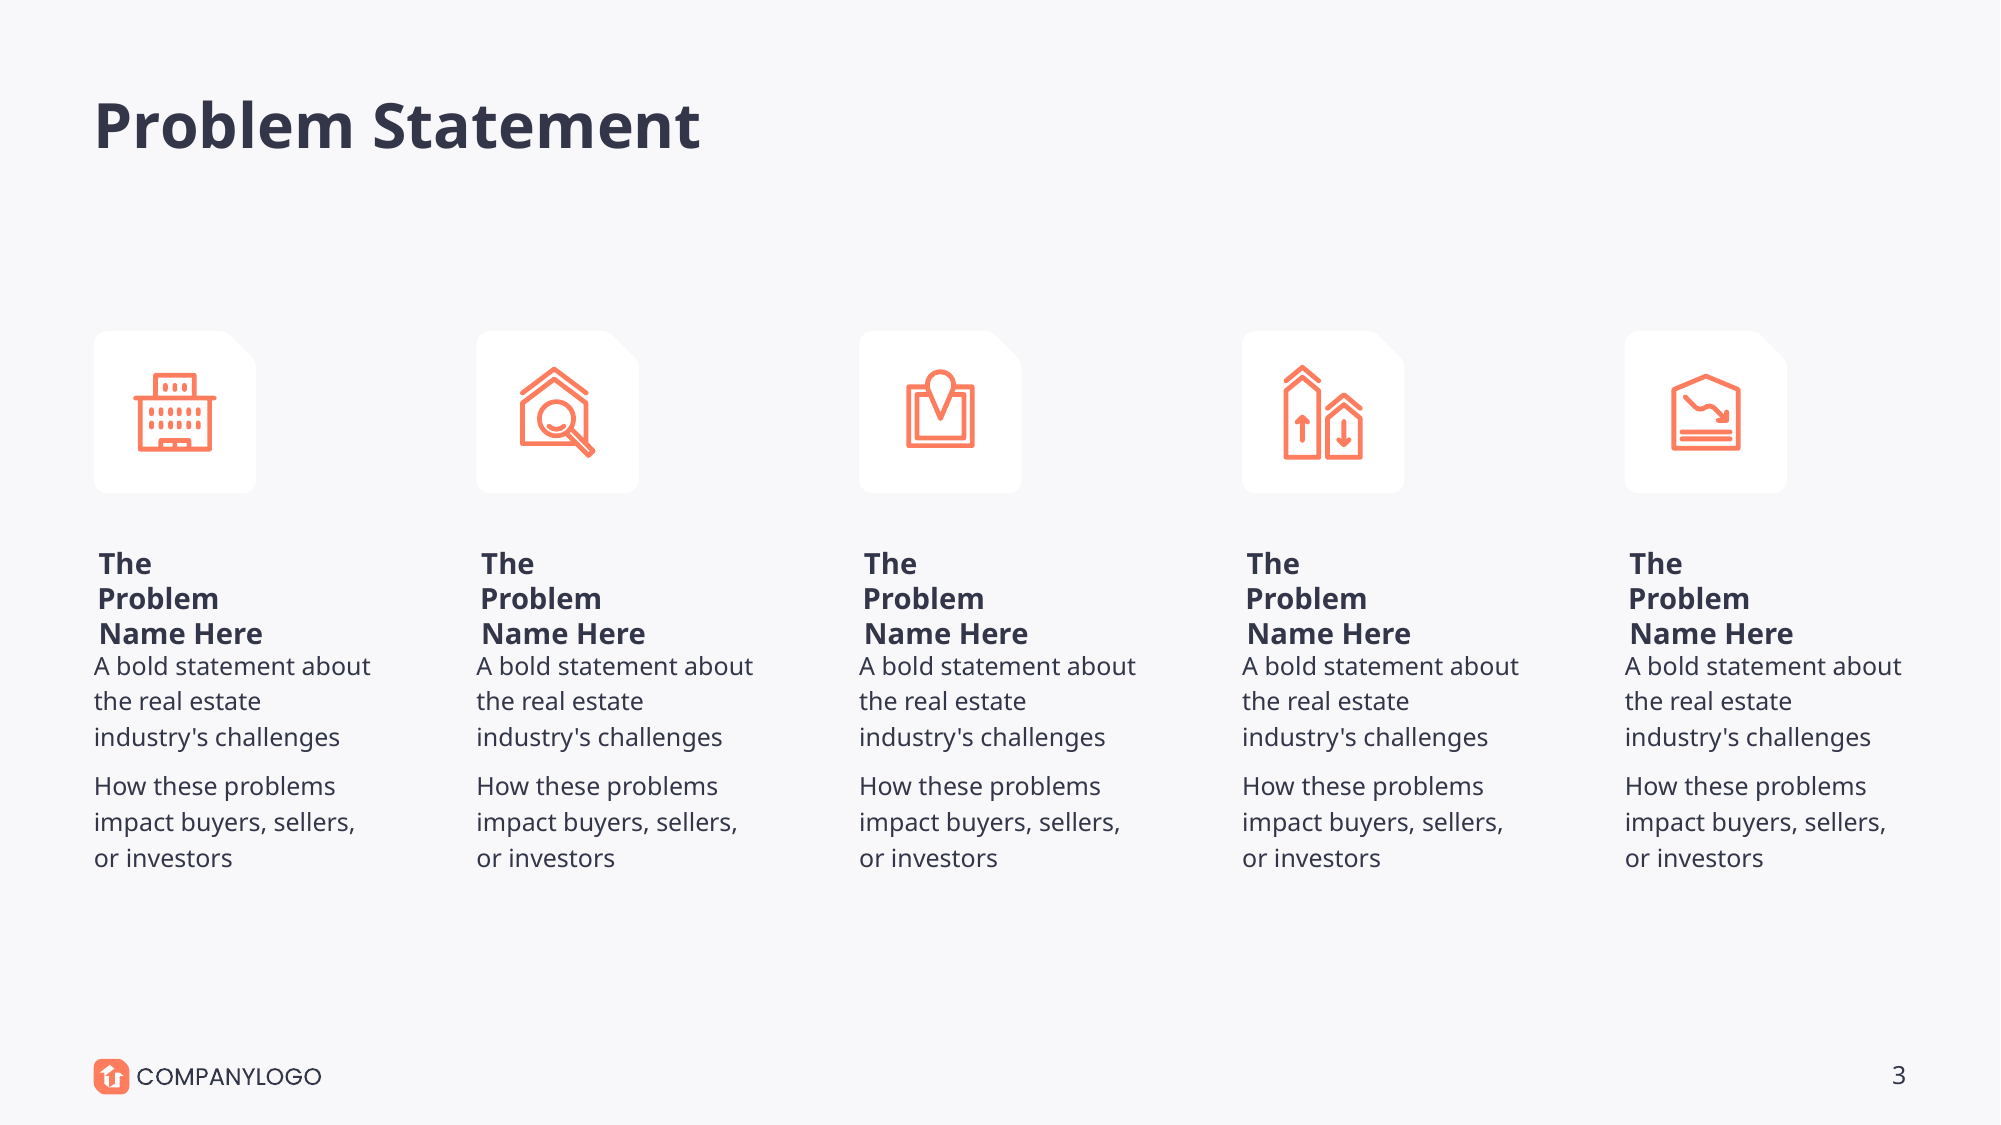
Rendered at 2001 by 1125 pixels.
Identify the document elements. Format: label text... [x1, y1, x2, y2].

text_box [520, 367, 589, 396]
text_box The Problem Name Here [1628, 545, 1812, 616]
text_box [133, 372, 217, 452]
text_box [1283, 364, 1322, 384]
text_box A bold statement about the real estate industry's challenges How these problems impact buyers, sellers, or investors [93, 644, 376, 873]
text_box A bold statement about the real estate industry's challenges How these problems impact buyers, sellers, or investors [859, 644, 1141, 873]
text_box [1283, 374, 1322, 460]
text_box The Problem Name Here [862, 545, 1047, 616]
text_box [1671, 373, 1741, 451]
text_box [906, 369, 975, 448]
text_box The Problem Name Here [97, 545, 281, 616]
text_box The Problem Name Here [1245, 545, 1430, 616]
text_box A bold statement about the real estate industry's challenges How these problems impact buyers, sellers, or investors [1241, 644, 1524, 873]
text_box [1325, 392, 1363, 411]
title Problem Statement [93, 85, 1907, 162]
text_box A bold statement about the real estate industry's challenges How these problems impact buyers, sellers, or investors [1624, 644, 1907, 873]
text_box [520, 377, 596, 458]
text_box [1624, 330, 1788, 494]
text_box A bold statement about the real estate industry's challenges How these problems impact buyers, sellers, or investors [476, 644, 758, 873]
text_box [859, 330, 1022, 494]
text_box [1241, 330, 1405, 494]
text_box [1325, 402, 1363, 460]
text_box [93, 330, 257, 494]
text_box The Problem Name Here [479, 545, 664, 616]
text_box [476, 330, 639, 494]
